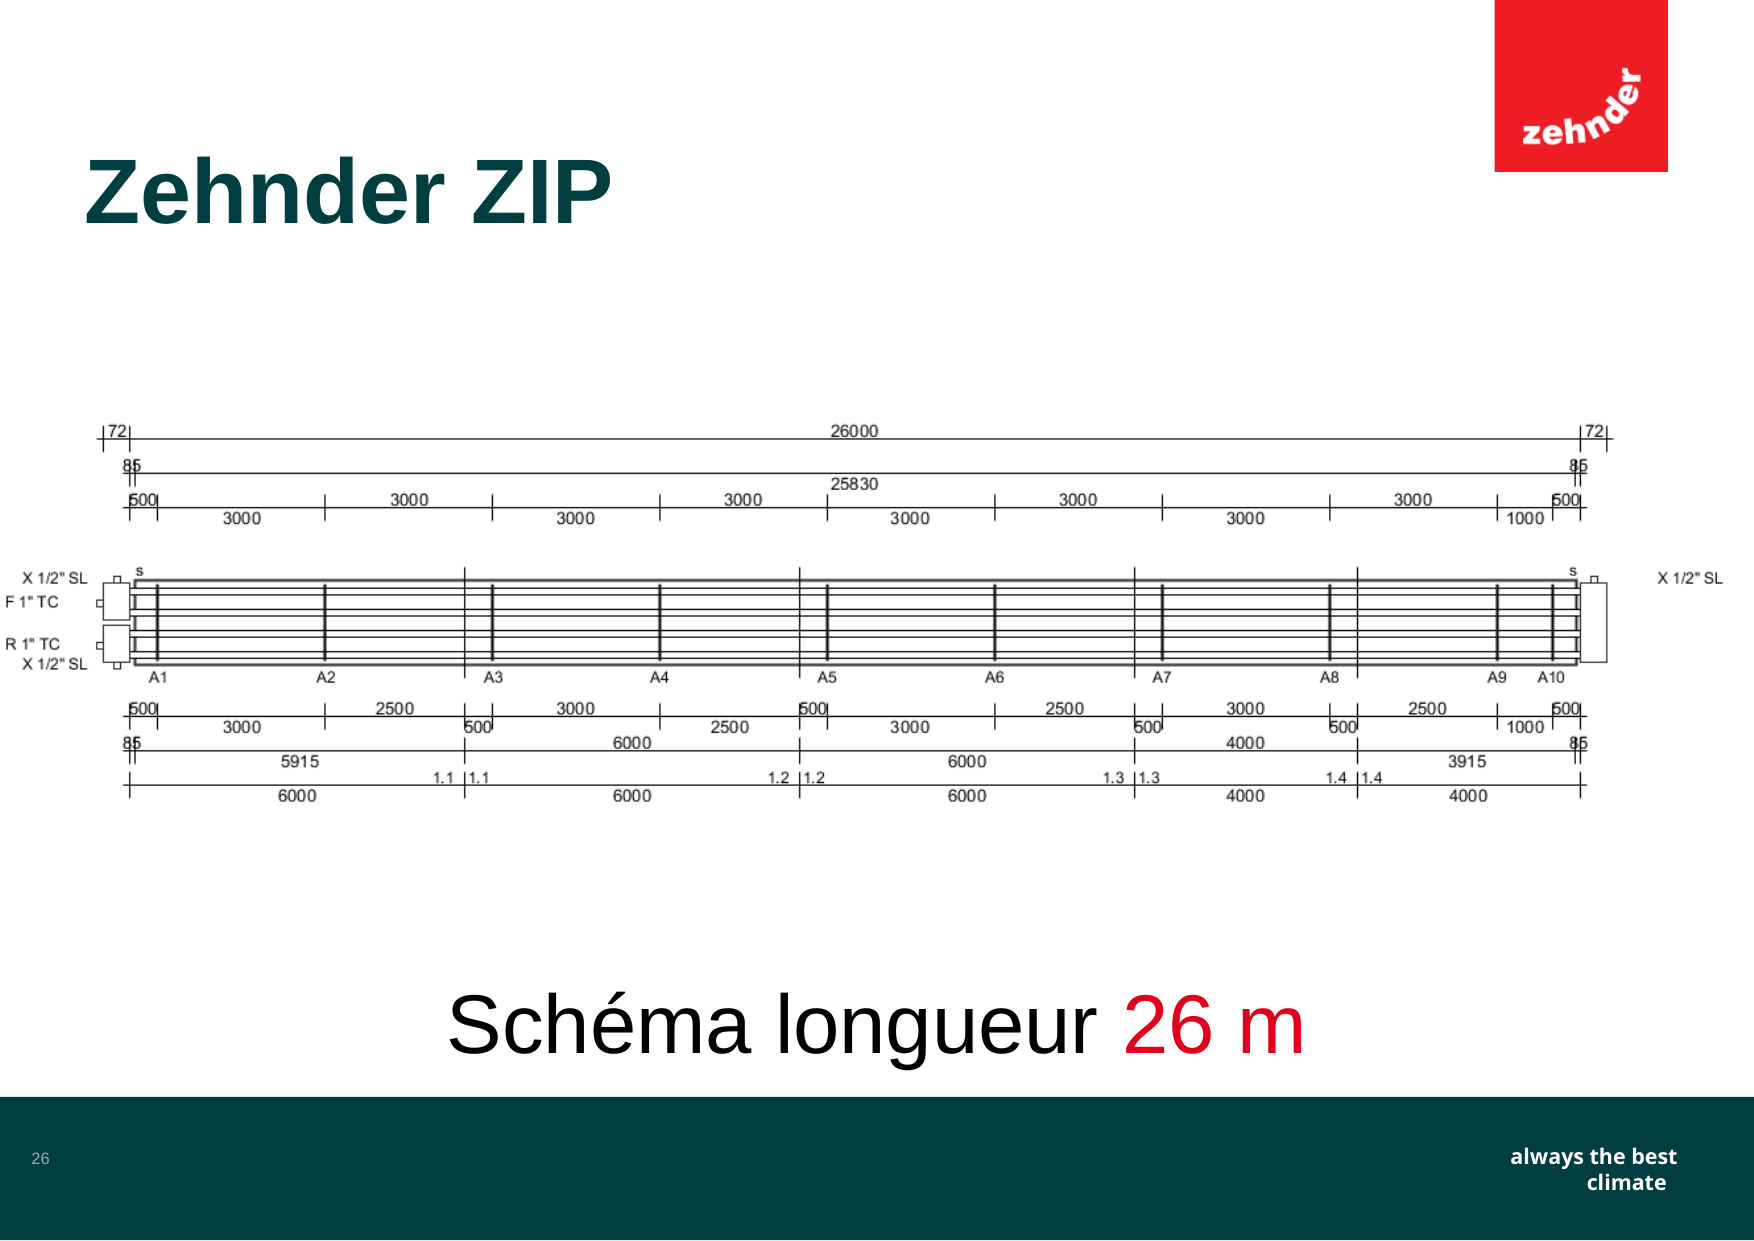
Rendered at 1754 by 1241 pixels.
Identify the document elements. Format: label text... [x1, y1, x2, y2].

picture [0, 416, 1754, 819]
text_box Schéma longueur 26 m [431, 962, 1323, 1078]
title Zehnder ZIP [70, 136, 1583, 207]
